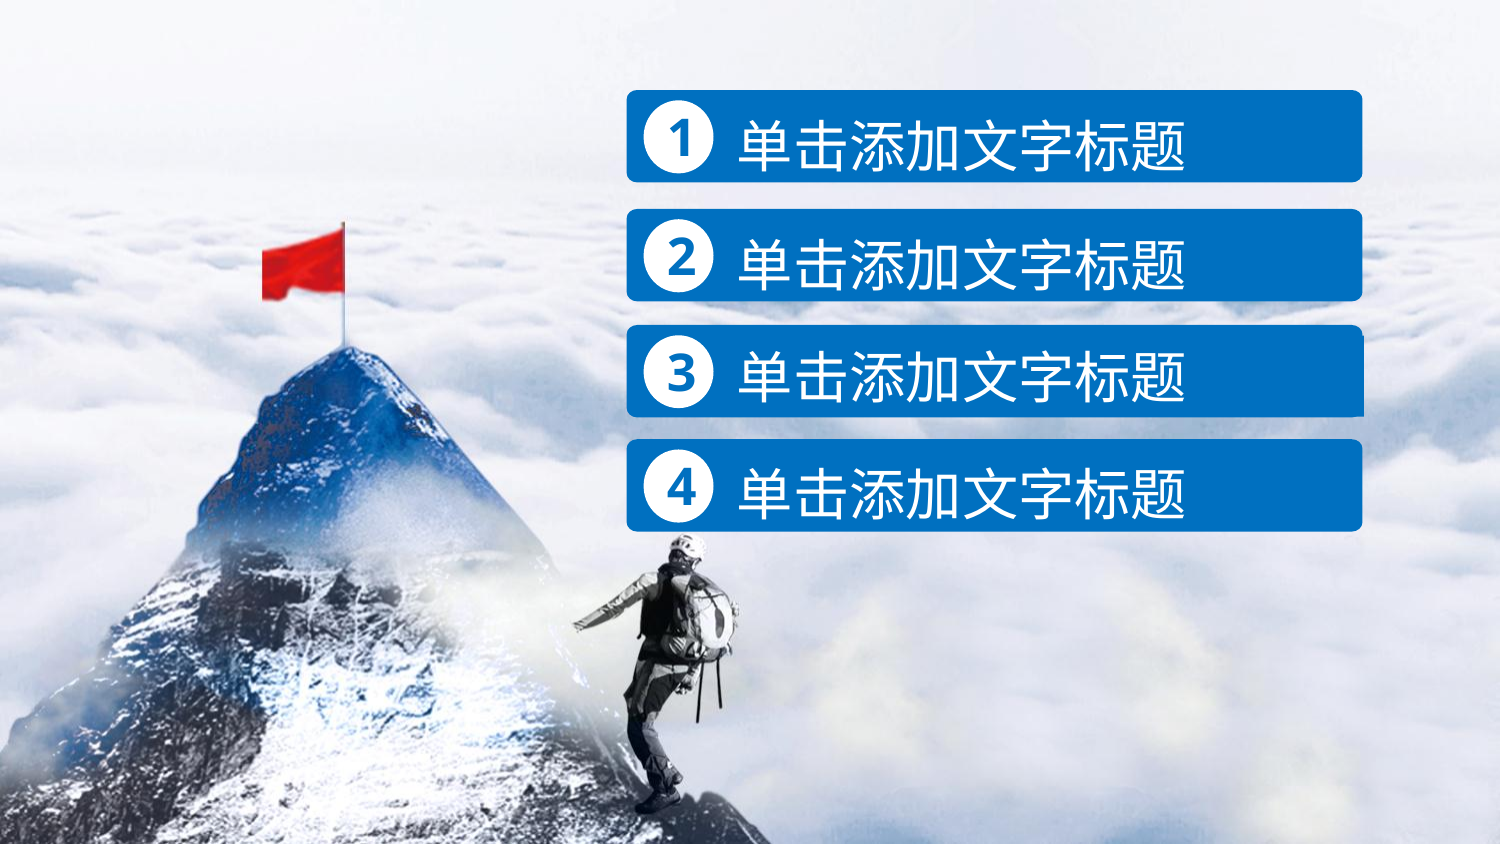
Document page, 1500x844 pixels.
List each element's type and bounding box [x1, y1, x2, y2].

picture [0, 0, 1500, 844]
text_box [643, 96, 714, 176]
text_box [643, 331, 714, 411]
text_box [643, 445, 714, 525]
text_box [643, 215, 714, 295]
